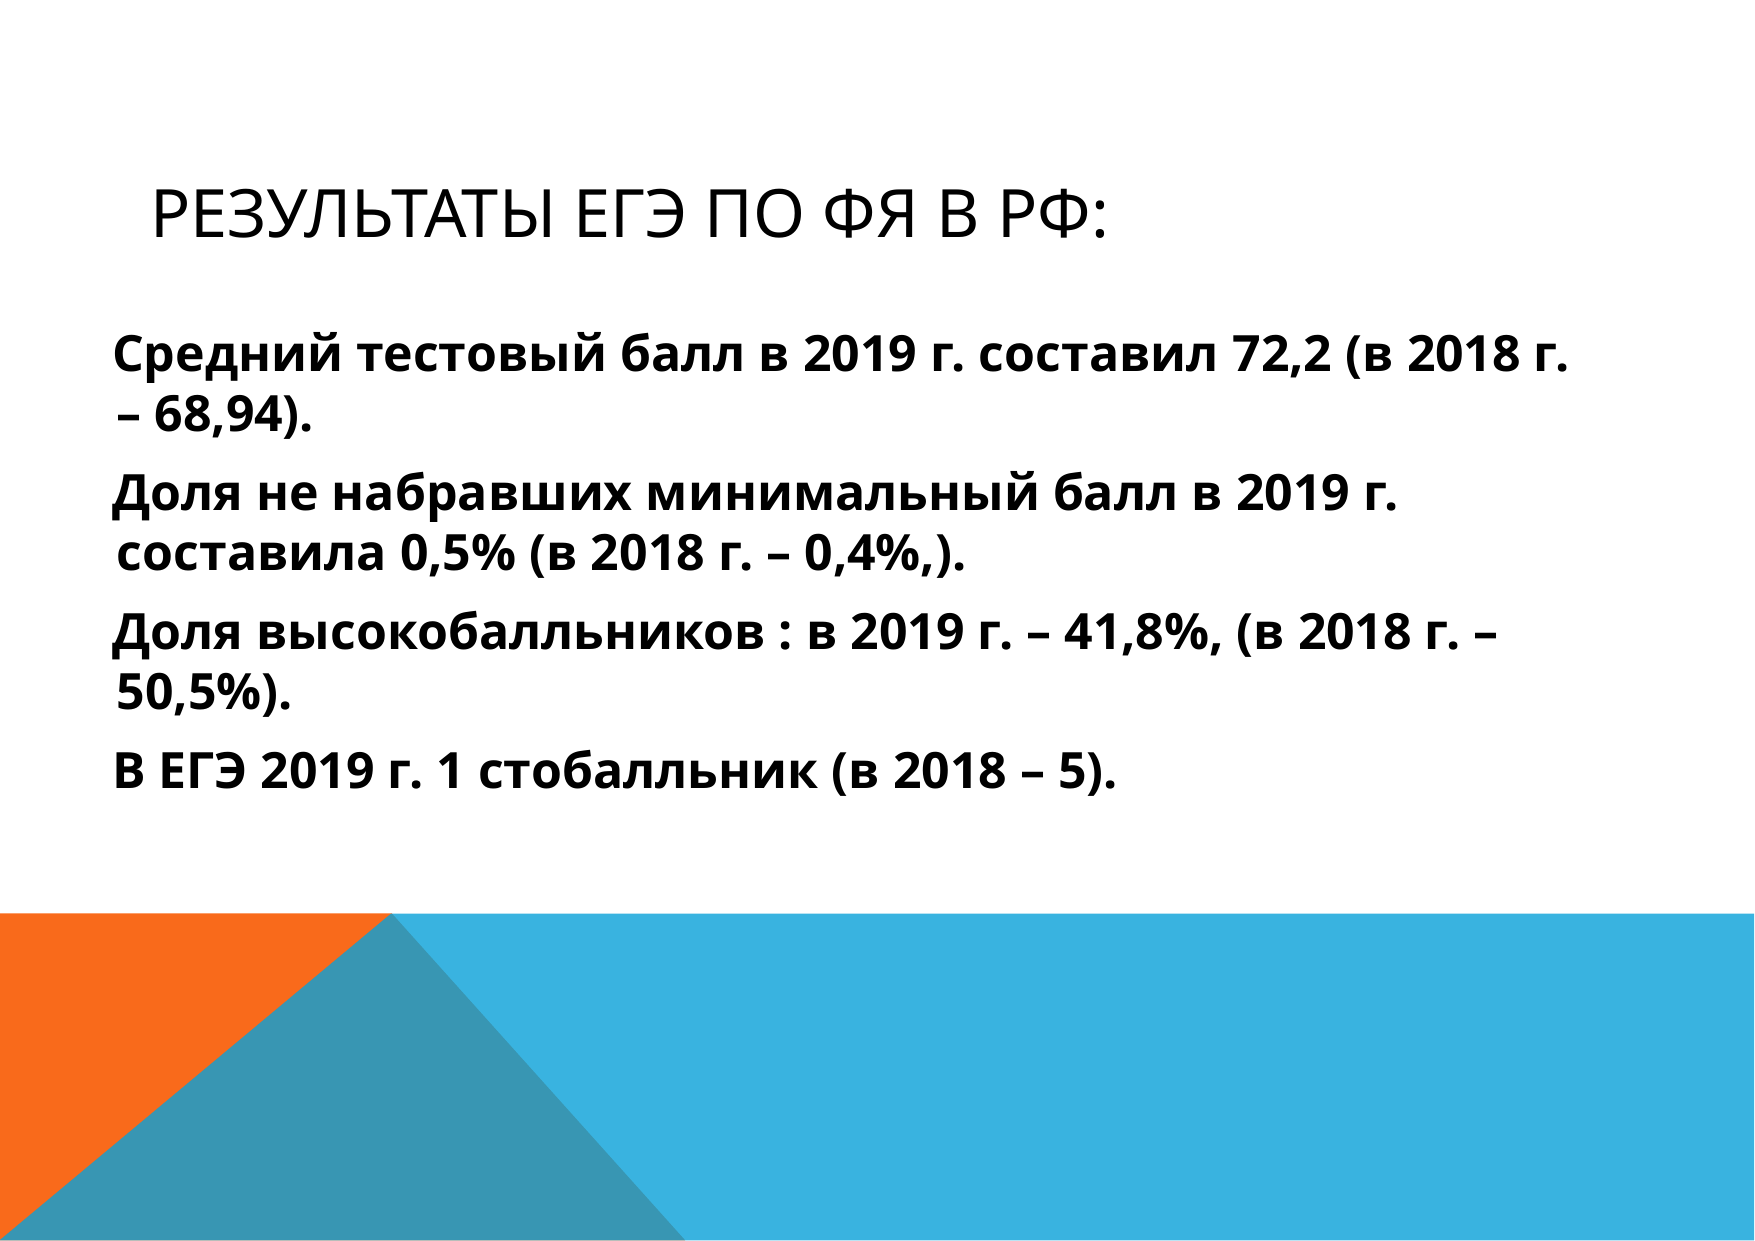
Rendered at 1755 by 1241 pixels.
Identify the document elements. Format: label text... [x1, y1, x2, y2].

list Средний тестовый балл в 2019 г. составил 72,2 (в 2018 г. – 68,94). Доля не набравших минимальный балл в 2019 г. составила 0,5% (в 2018 г. – 0,4%,). Доля высокобалльников : в 2019 г. – 41,8%, (в 2018 г. – 50,5%). В ЕГЭ 2019 г. 1 стобалльник (в 2018 – 5). [85, 313, 1621, 1105]
title Результаты ЕГЭ по ФЯ в РФ: [132, 147, 1712, 275]
